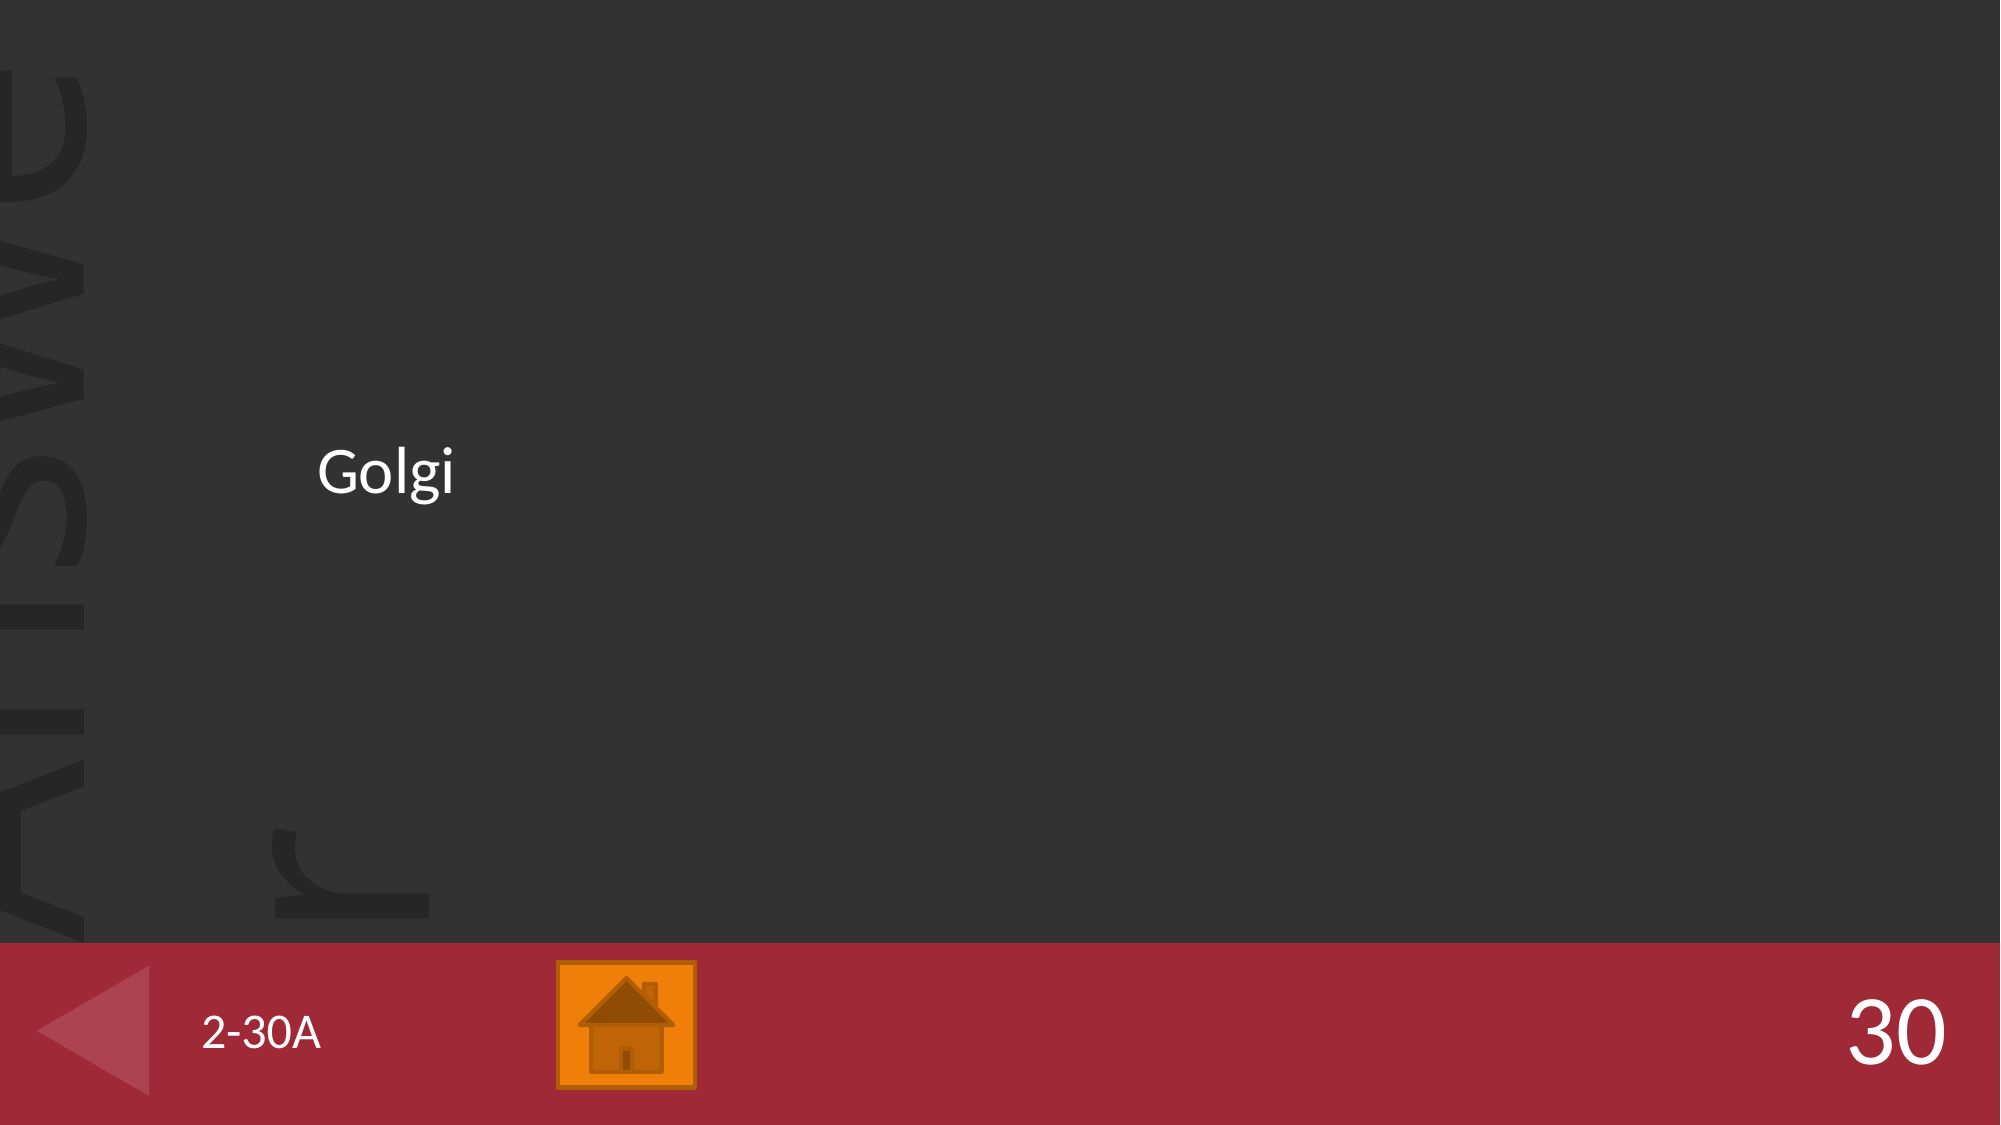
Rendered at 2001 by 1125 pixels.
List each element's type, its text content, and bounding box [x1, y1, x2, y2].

title 2-30A [185, 967, 1494, 1097]
text_box [556, 960, 697, 1090]
list 30 [1494, 967, 1963, 1097]
list Golgi [302, 307, 1760, 636]
